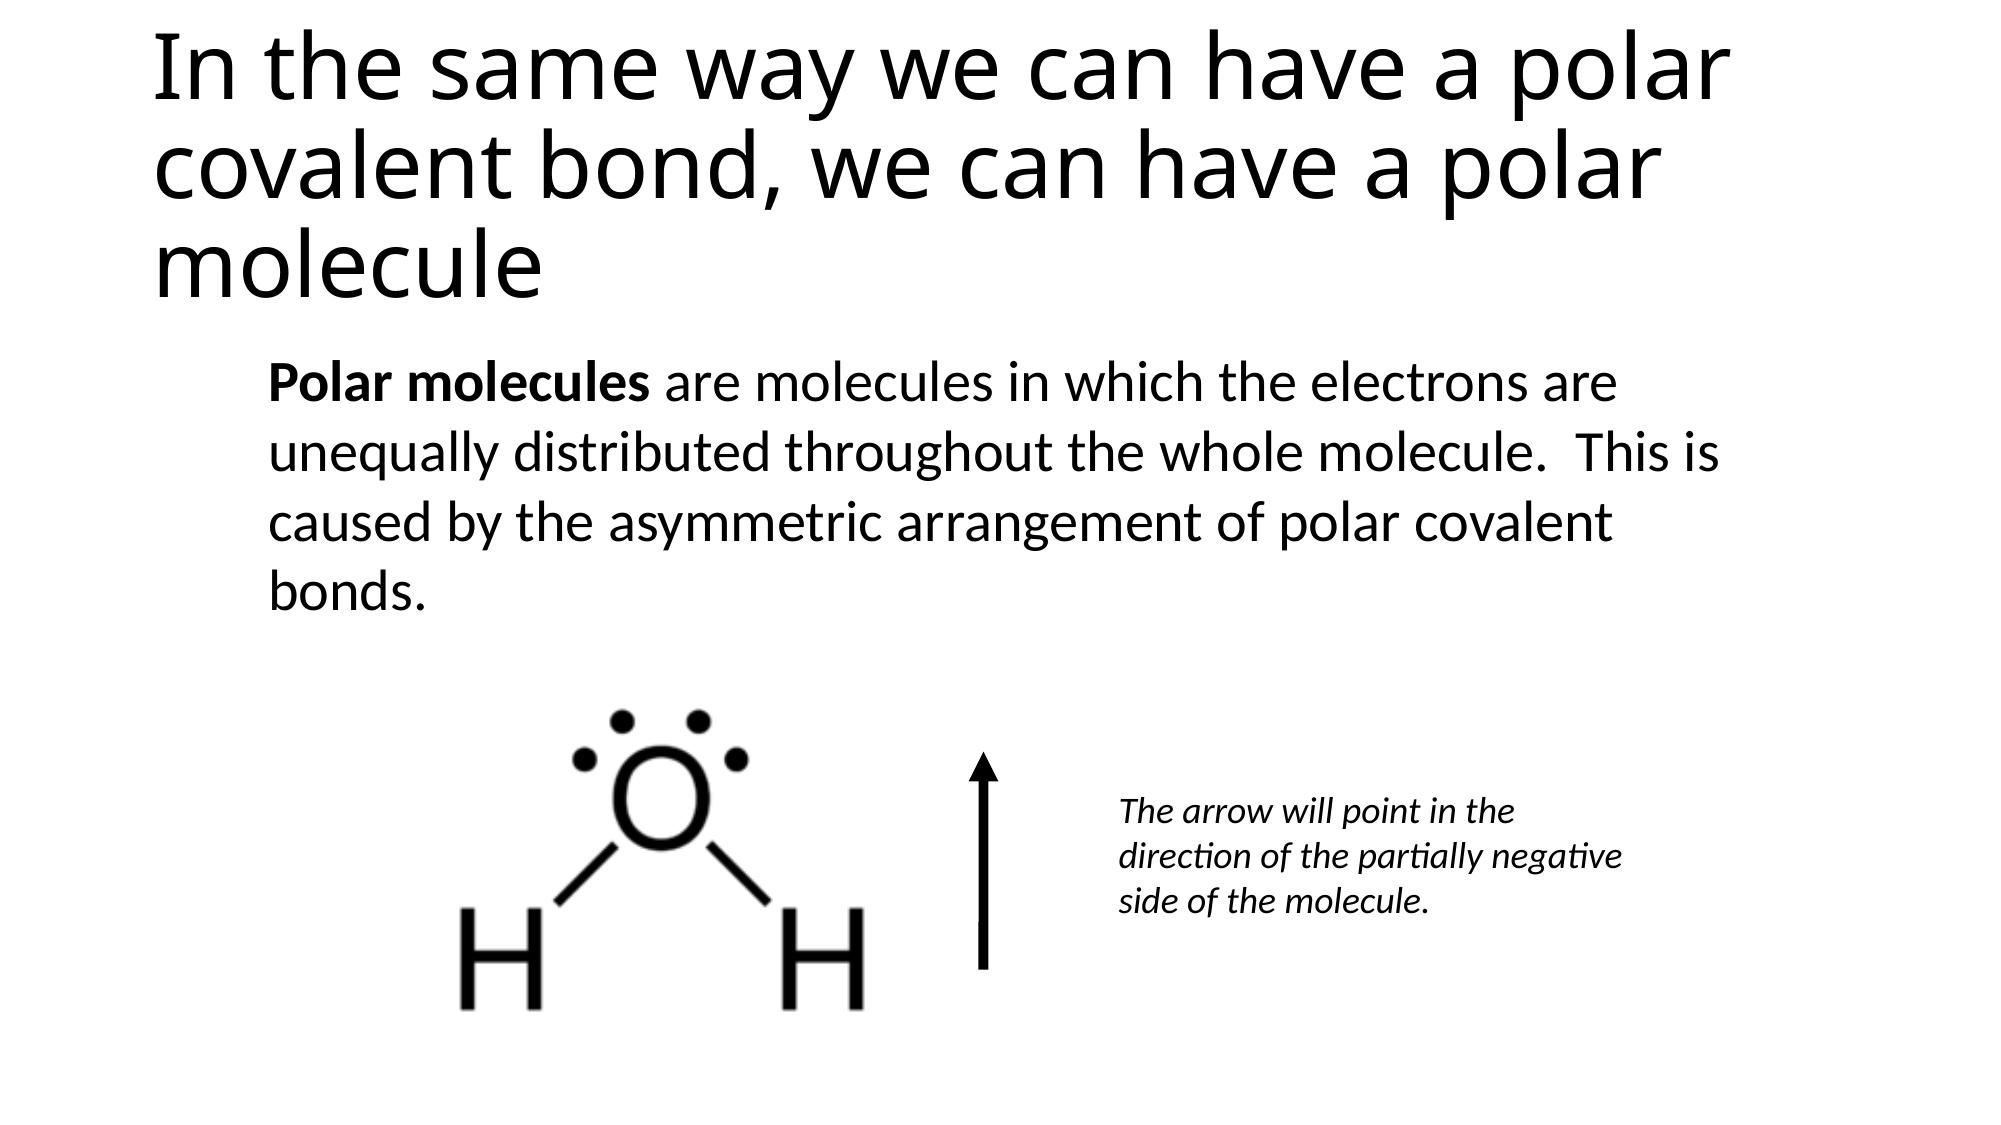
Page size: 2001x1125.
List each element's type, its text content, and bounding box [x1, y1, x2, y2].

picture [433, 682, 892, 1039]
title In the same way we can have a polar covalent bond, we can have a polar molecule [137, 59, 1863, 278]
text_box Polar molecules are molecules in which the electrons are unequally distributed throughout the whole molecule. This is caused by the asymmetric arrangement of polar covalent bonds. [253, 335, 1747, 630]
text_box The arrow will point in the direction of the partially negative side of the molecule. [1103, 778, 1657, 929]
